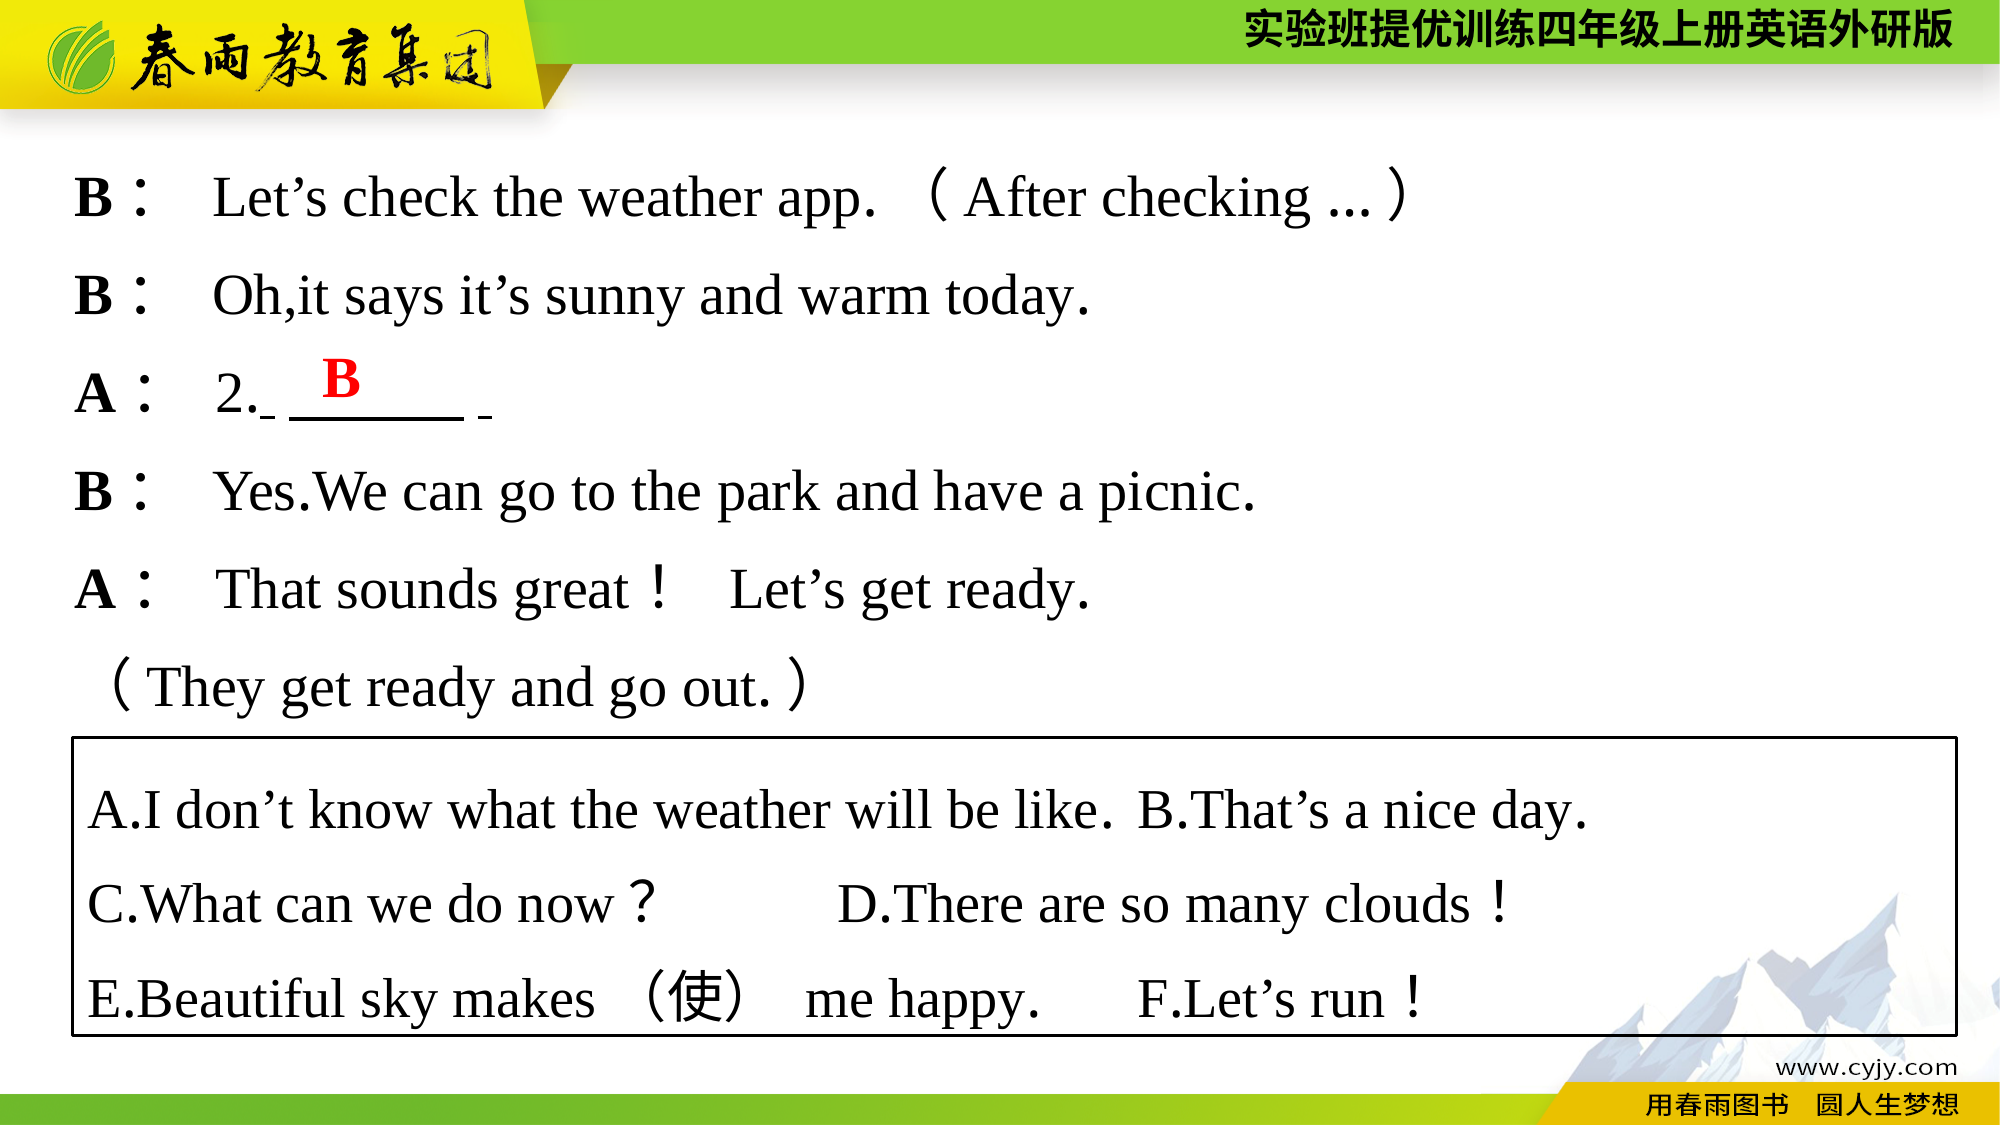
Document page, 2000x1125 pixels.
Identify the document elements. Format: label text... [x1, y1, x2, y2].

list B： Let’s check the weather app.（After checking ...） B： Oh,it says it’s sunny and warm today. A： 2. . B： Yes.We can go to the park and have a picnic. A： That sounds great！ Let’s get ready. （They get ready and go out.） [59, 122, 1944, 720]
text_box A.I don’t know what the weather will be like. B.That’s a nice day. C.What can we do now？ D.There are so many clouds！ E.Beautiful sky makes（使） me happy. F.Let’s run！ [72, 737, 1957, 1036]
picture [0, 0, 2000, 1125]
text_box B [307, 332, 377, 417]
